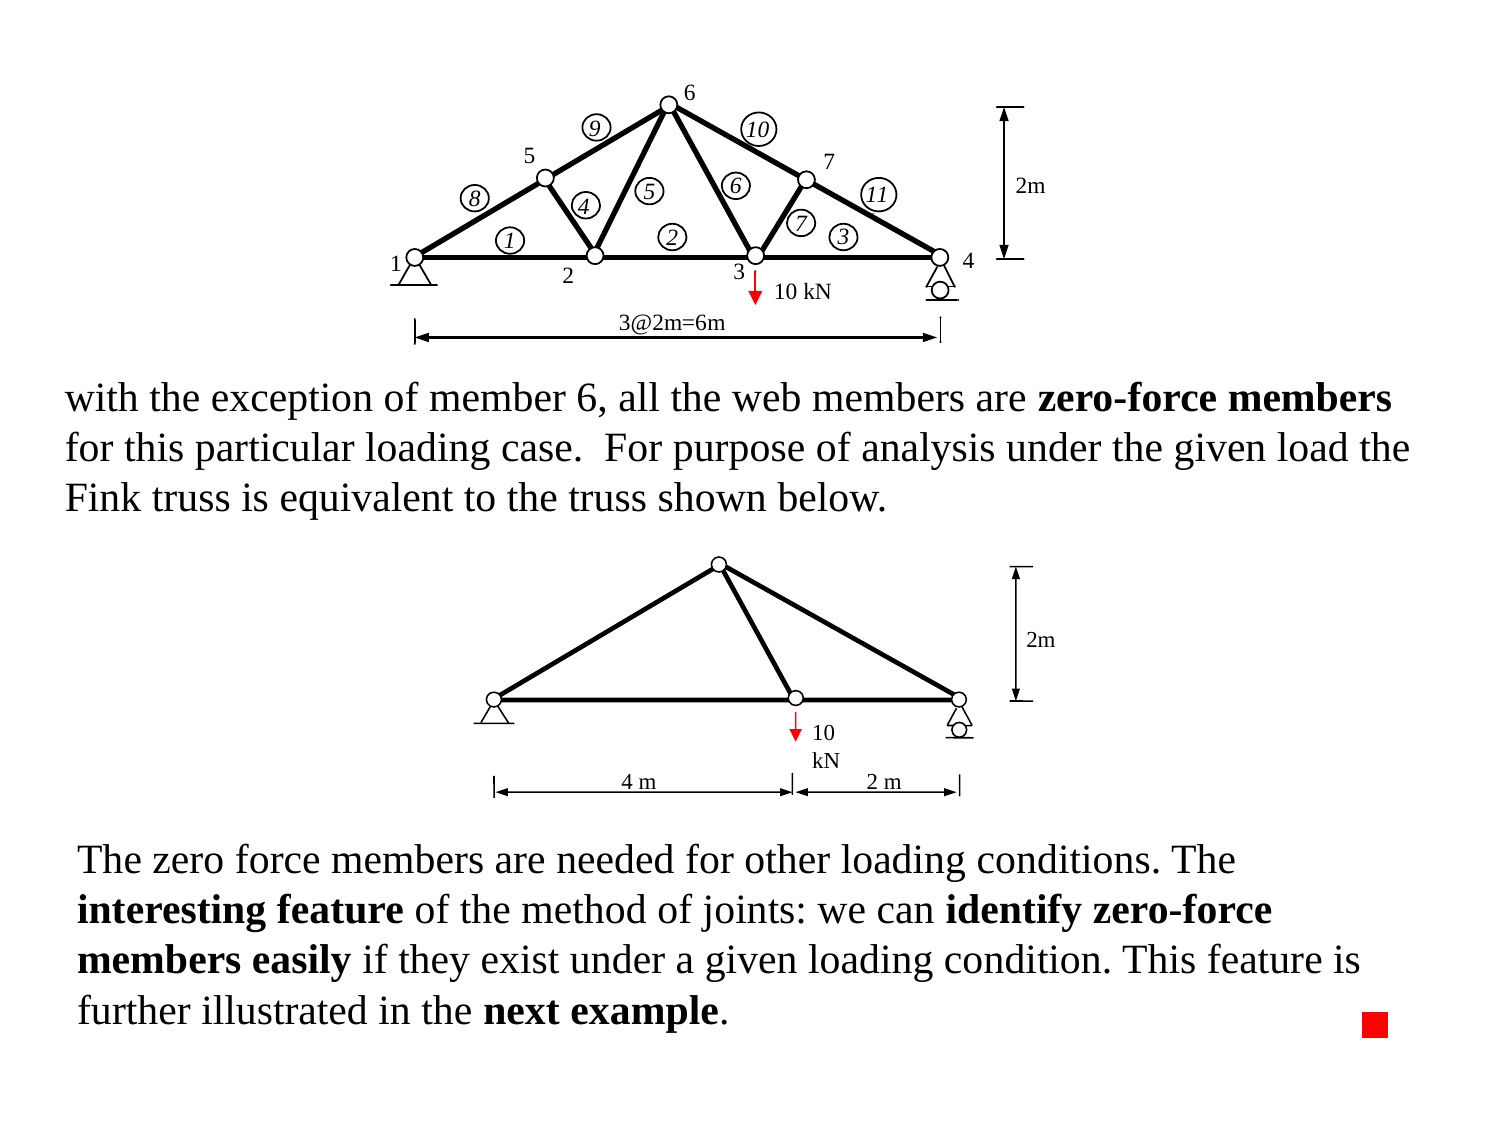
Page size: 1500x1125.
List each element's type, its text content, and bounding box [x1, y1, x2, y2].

text_box [1362, 1012, 1388, 1038]
text_box [951, 692, 967, 708]
text_box with the exception of member 6, all the web members are zero-force members for this particular loading case. For purpose of analysis under the given load the Fink truss is equivalent to the truss shown below. [50, 362, 1450, 528]
text_box [788, 690, 804, 706]
text_box [789, 711, 797, 742]
text_box [711, 556, 727, 573]
text_box [486, 692, 502, 708]
text_box 2 m [851, 758, 935, 803]
text_box [795, 788, 851, 797]
text_box [690, 788, 792, 797]
text_box 10 kN [797, 710, 882, 756]
text_box [495, 788, 606, 797]
text_box The zero force members are needed for other loading conditions. The interesting feature of the method of joints: we can identify zero-force members easily if they exist under a given loading condition. This feature is further illustrated in the next example. [62, 824, 1400, 1040]
text_box 4 m [606, 758, 690, 803]
text_box [1011, 655, 1021, 701]
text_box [176, 31, 1196, 385]
text_box [1011, 567, 1021, 616]
text_box [935, 788, 957, 797]
text_box 2m [1011, 616, 1082, 655]
text_box [951, 722, 967, 737]
